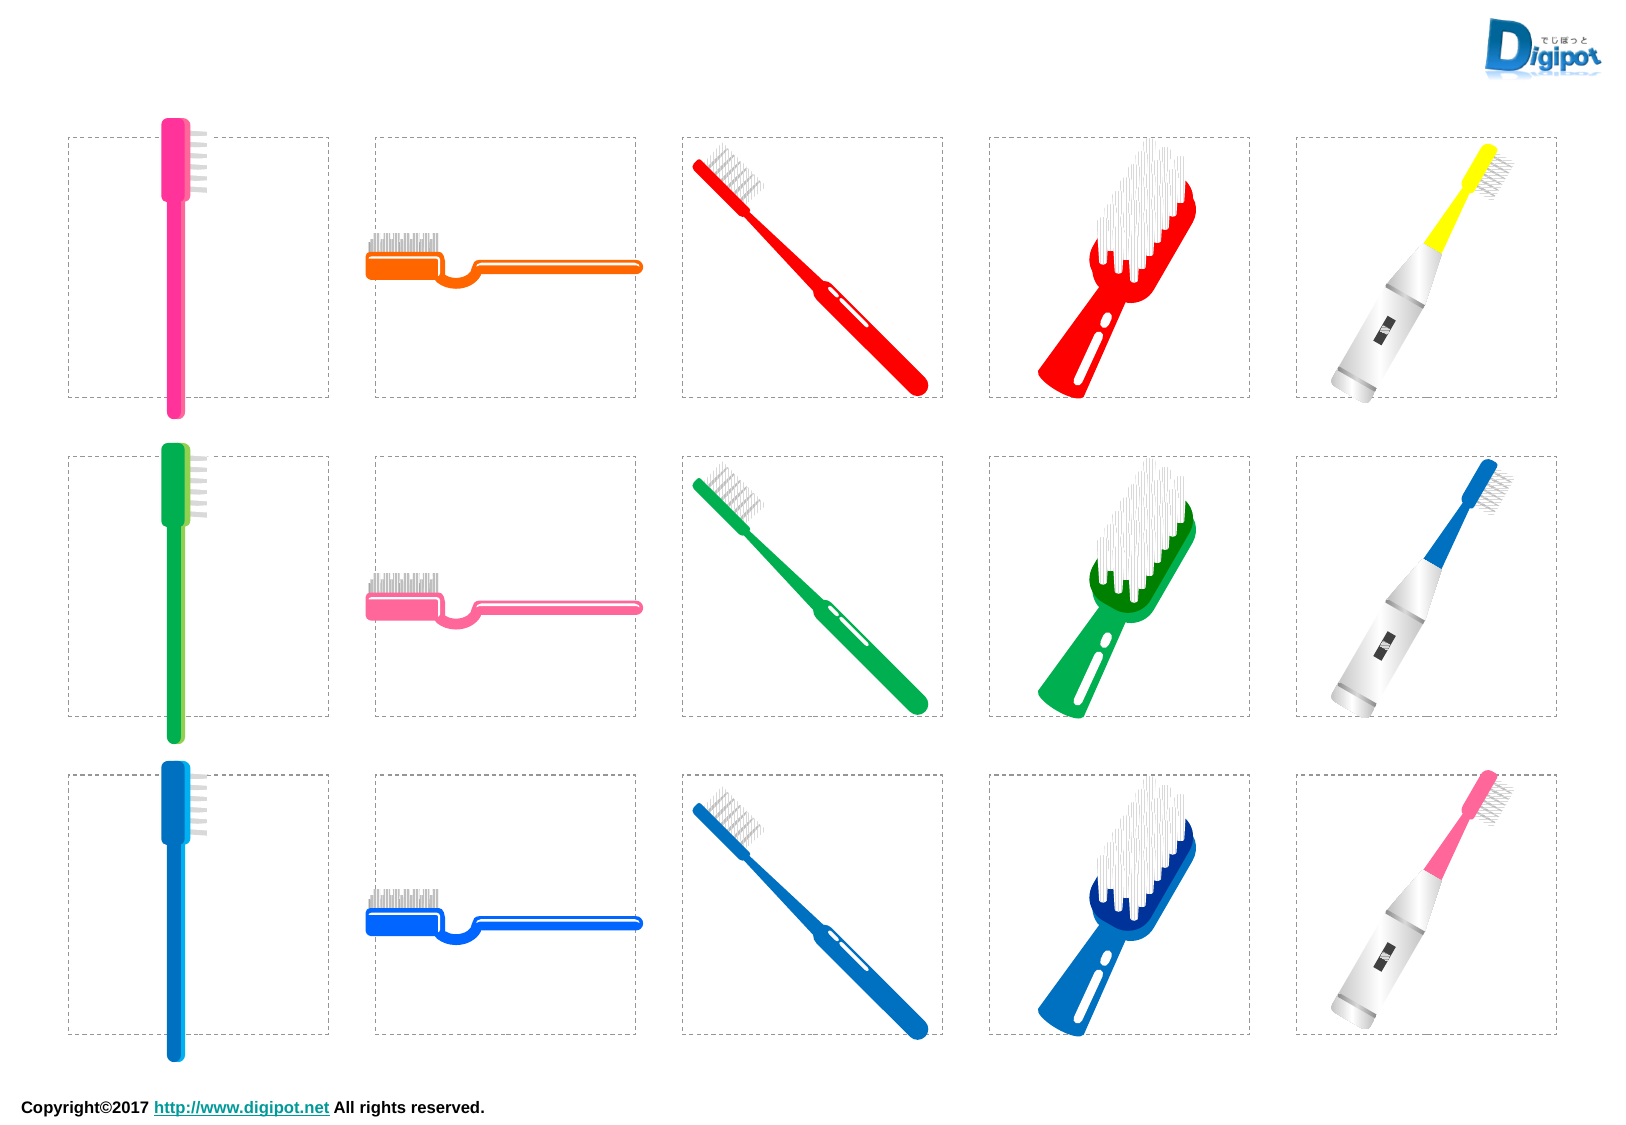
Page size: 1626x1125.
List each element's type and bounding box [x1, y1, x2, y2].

text_box [365, 572, 644, 630]
text_box [1077, 775, 1187, 1044]
text_box [1397, 127, 1449, 416]
text_box [365, 232, 644, 289]
text_box [35, 568, 337, 619]
text_box [1077, 457, 1187, 726]
text_box [654, 565, 982, 611]
text_box [35, 886, 337, 937]
text_box [654, 890, 982, 936]
picture [1485, 18, 1602, 82]
text_box [365, 888, 644, 946]
text_box [1077, 137, 1187, 406]
text_box [1397, 442, 1449, 731]
text_box [35, 243, 337, 294]
text_box [1397, 753, 1449, 1042]
text_box [654, 247, 982, 293]
